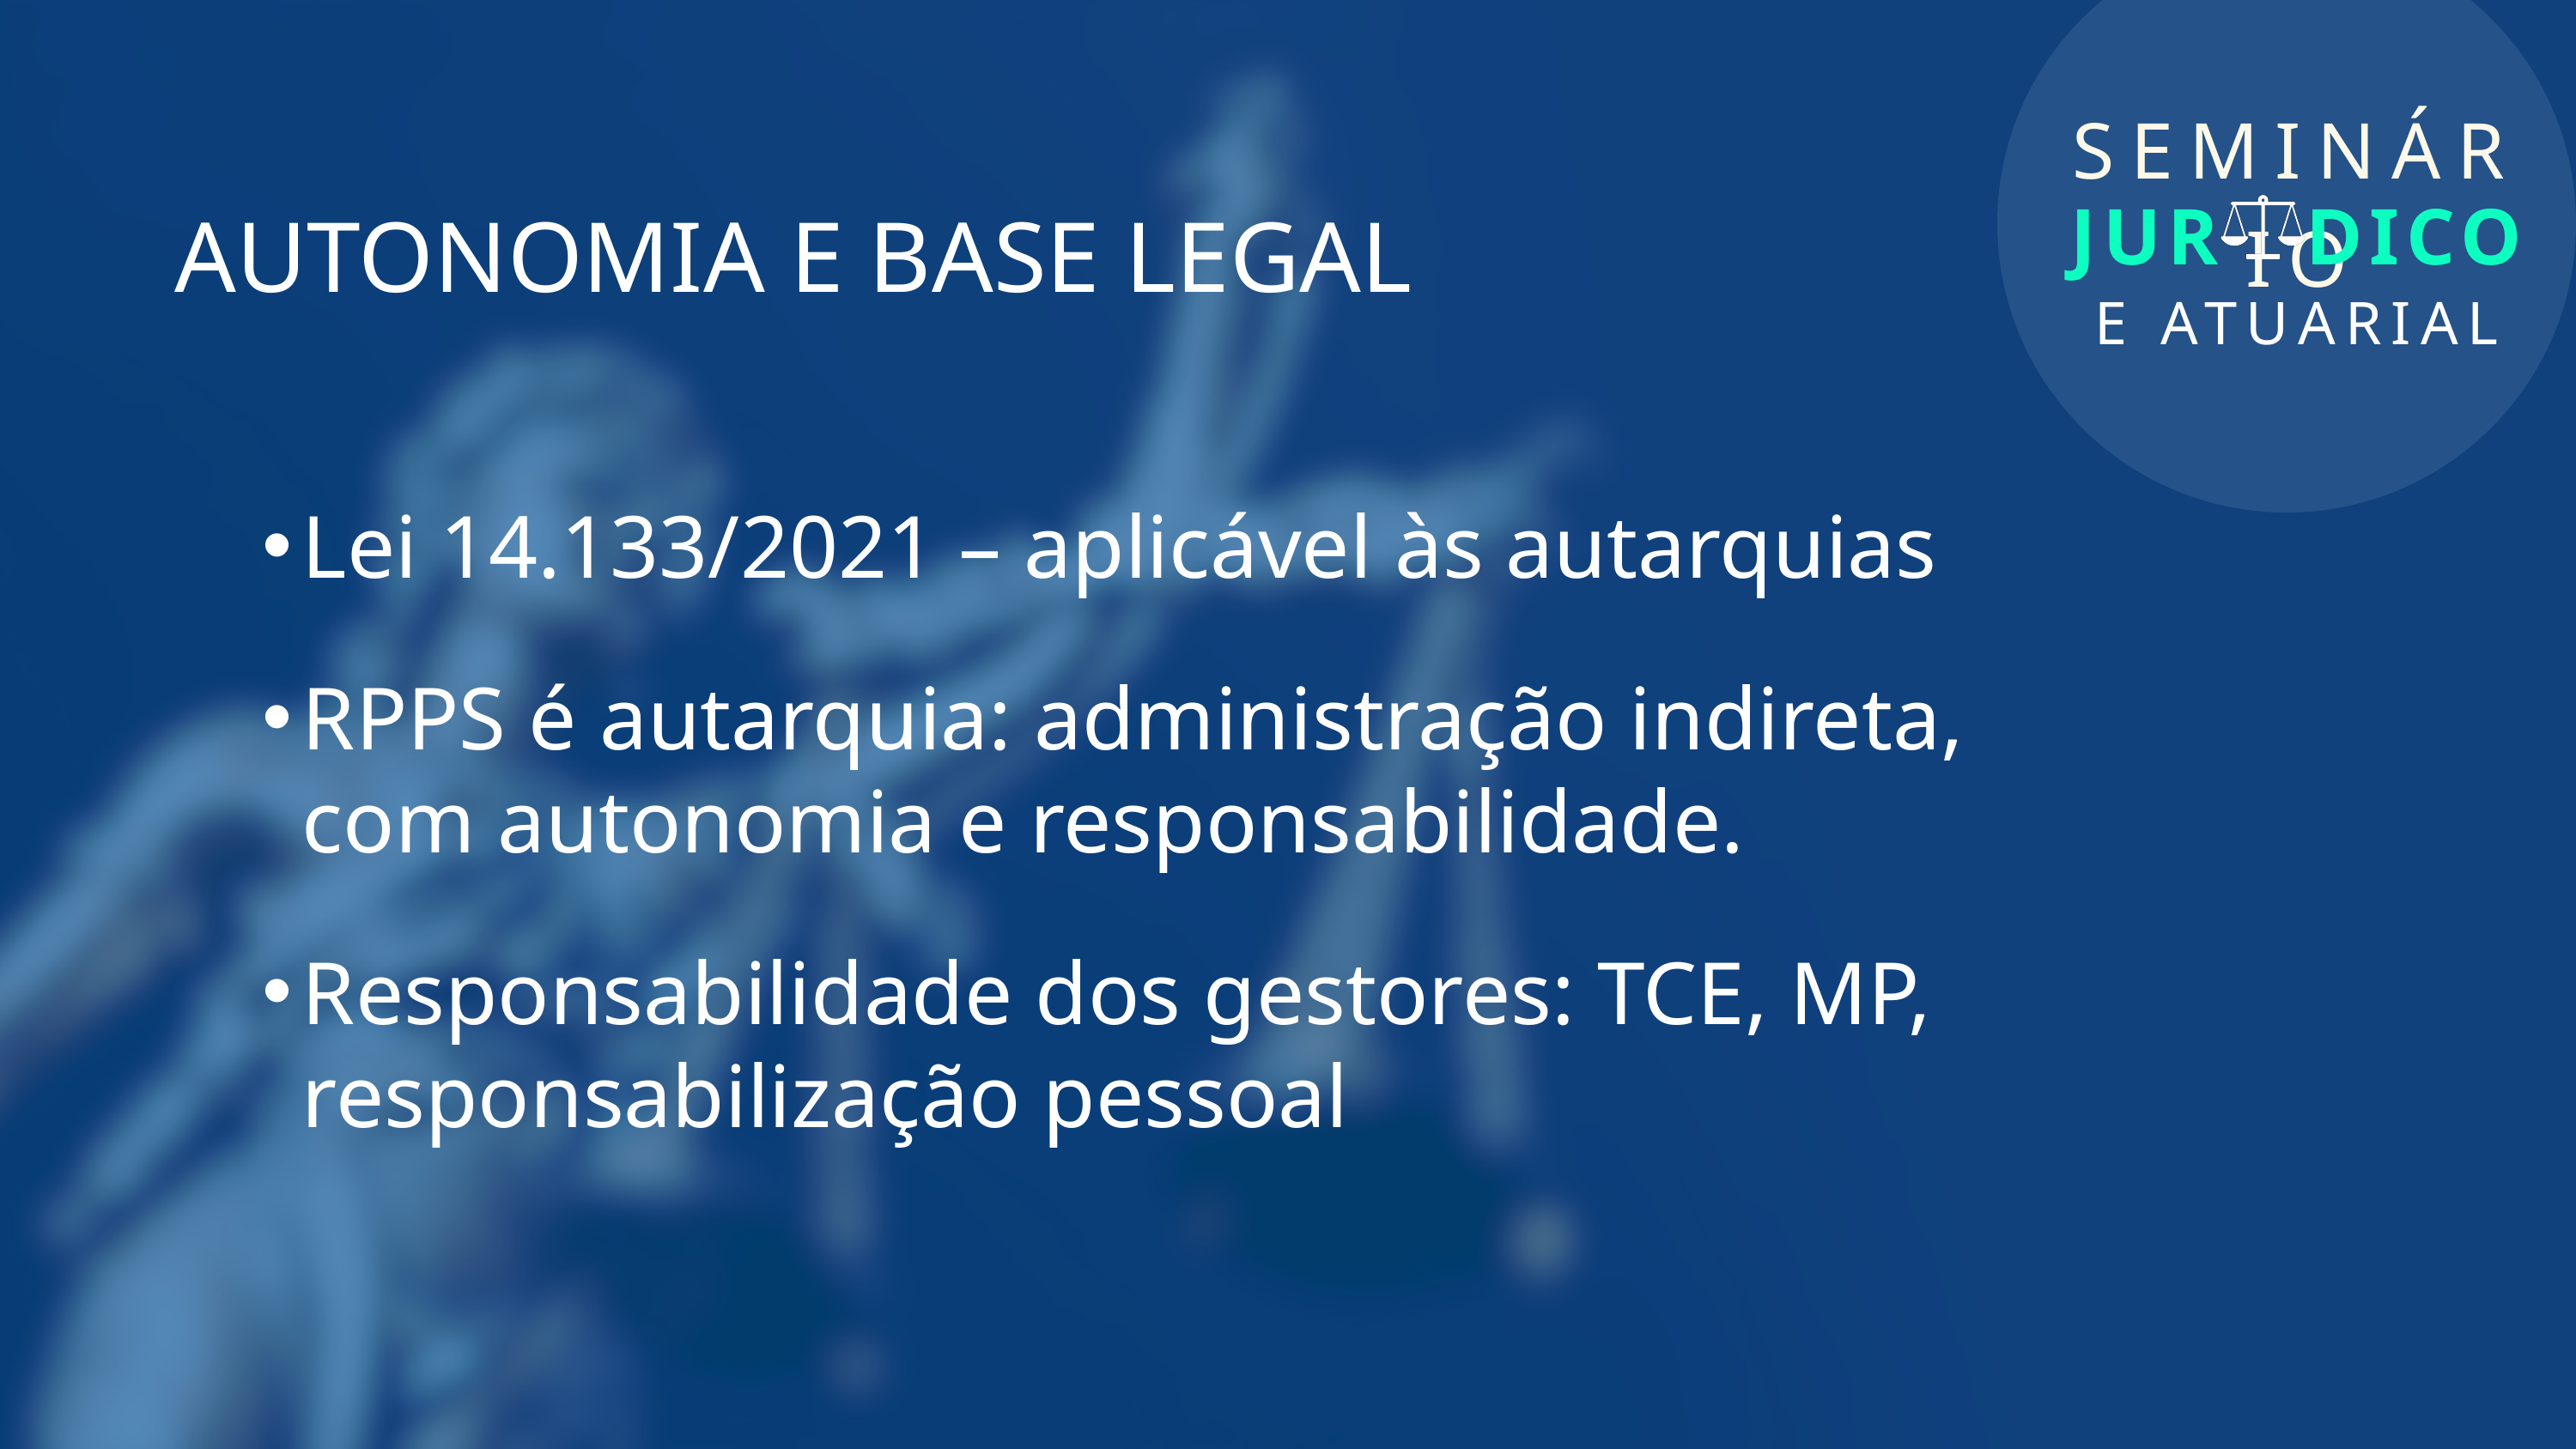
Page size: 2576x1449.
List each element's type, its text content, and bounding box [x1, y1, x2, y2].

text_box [2067, 94, 2527, 352]
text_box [1996, 0, 2576, 513]
text_box [0, 0, 2576, 1449]
text_box Lei 14.133/2021 – aplicável às autarquias RPPS é autarquia: administração indireta, com autonomia e responsabilidade. Responsabilidade dos gestores: TCE, MP, responsabilização pessoal [249, 486, 2122, 1151]
text_box AUTONOMIA E BASE LEGAL [174, 173, 1797, 312]
